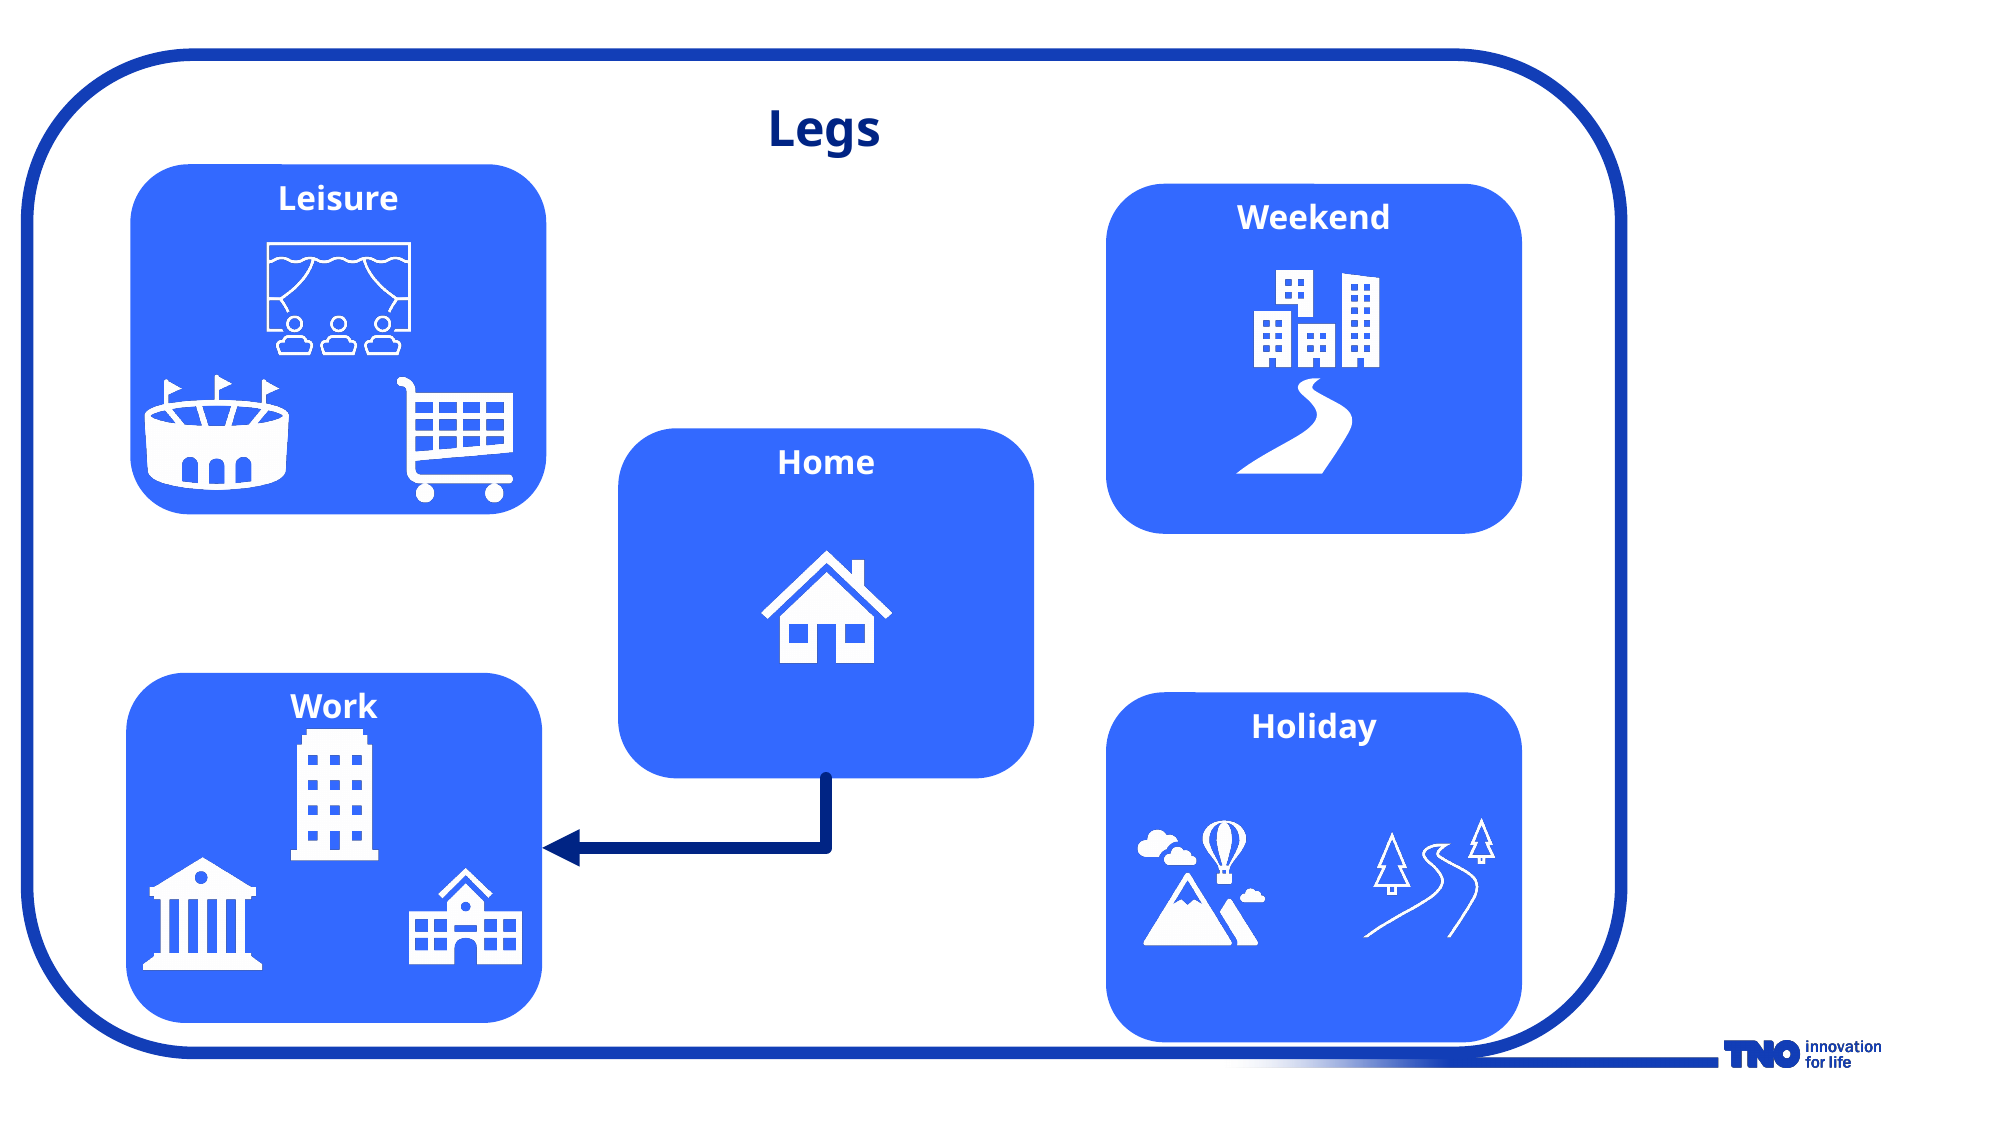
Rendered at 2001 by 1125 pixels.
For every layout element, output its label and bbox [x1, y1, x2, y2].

picture [1222, 1040, 1882, 1068]
text_box [27, 54, 1622, 1053]
text_box [649, 670, 719, 956]
